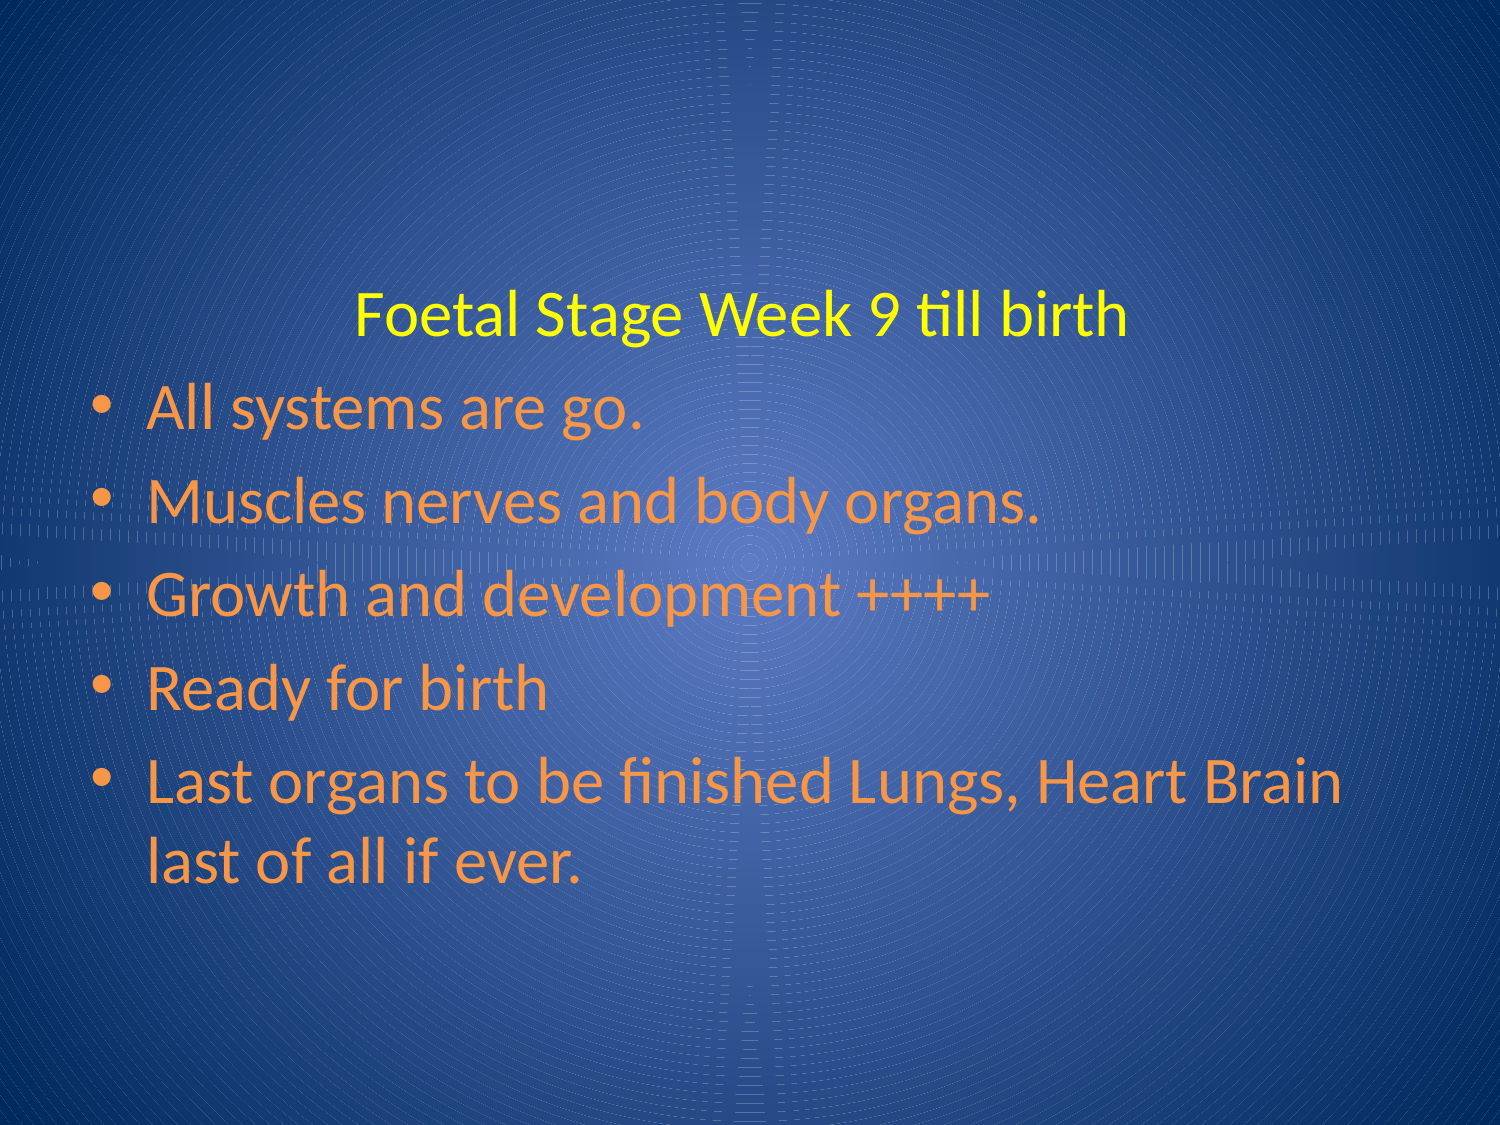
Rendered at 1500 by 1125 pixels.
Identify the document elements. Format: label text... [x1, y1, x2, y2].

list Foetal Stage Week 9 till birth All systems are go. Muscles nerves and body organs. Growth and development ++++ Ready for birth Last organs to be finished Lungs, Heart Brain last of all if ever. [75, 262, 1425, 1005]
